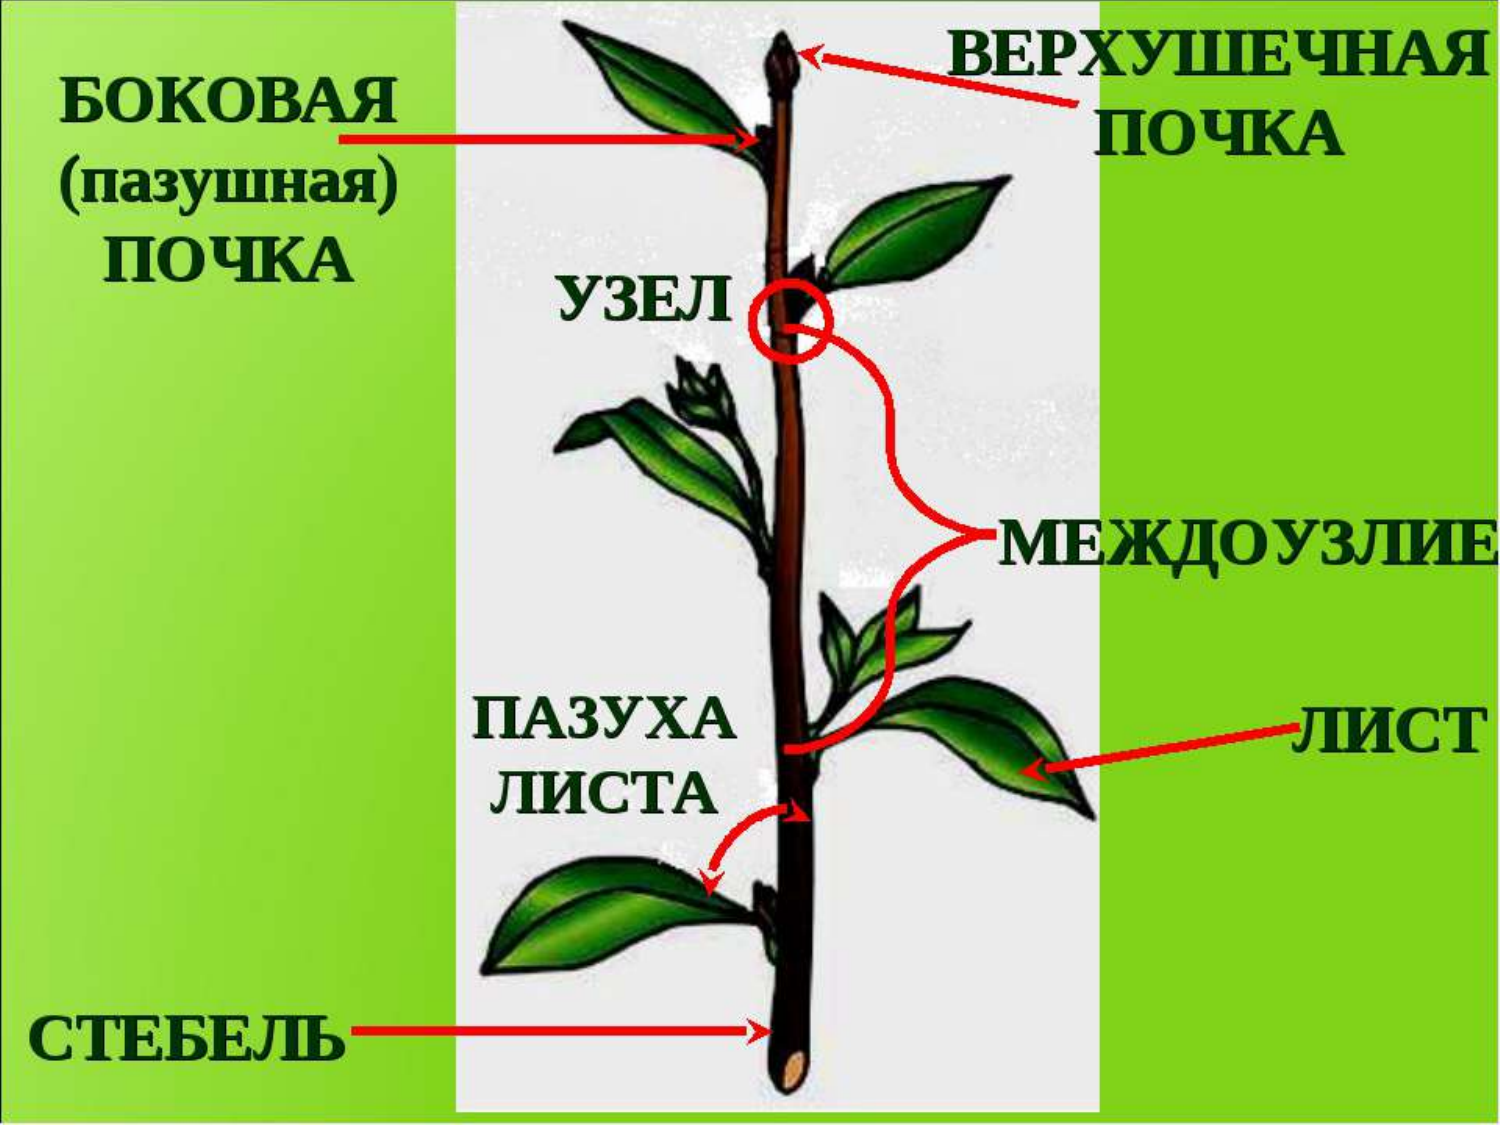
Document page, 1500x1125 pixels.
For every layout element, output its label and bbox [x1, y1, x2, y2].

list [0, 0, 1500, 1125]
